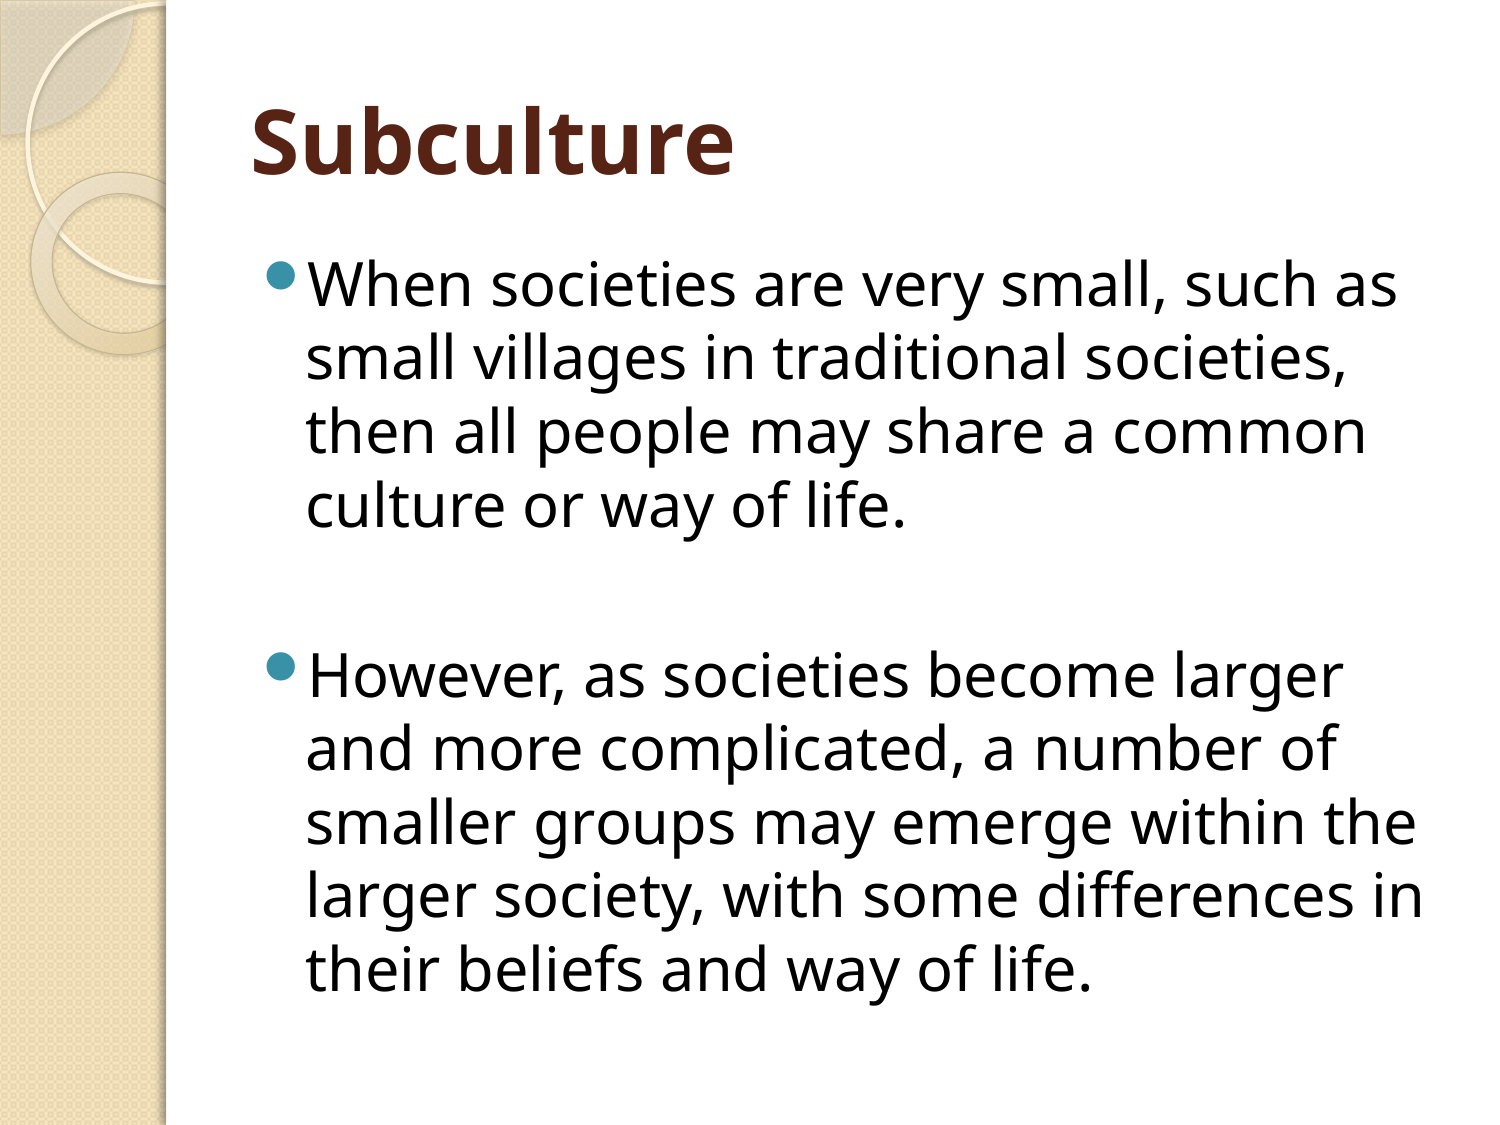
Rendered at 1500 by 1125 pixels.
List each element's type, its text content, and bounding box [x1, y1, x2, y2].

list When societies are very small, such as small villages in traditional societies, then all people may share a common culture or way of life. However, as societies become larger and more complicated, a number of smaller groups may emerge within the larger society, with some differences in their beliefs and way of life. [235, 237, 1466, 1025]
title Subculture [235, 45, 1466, 233]
